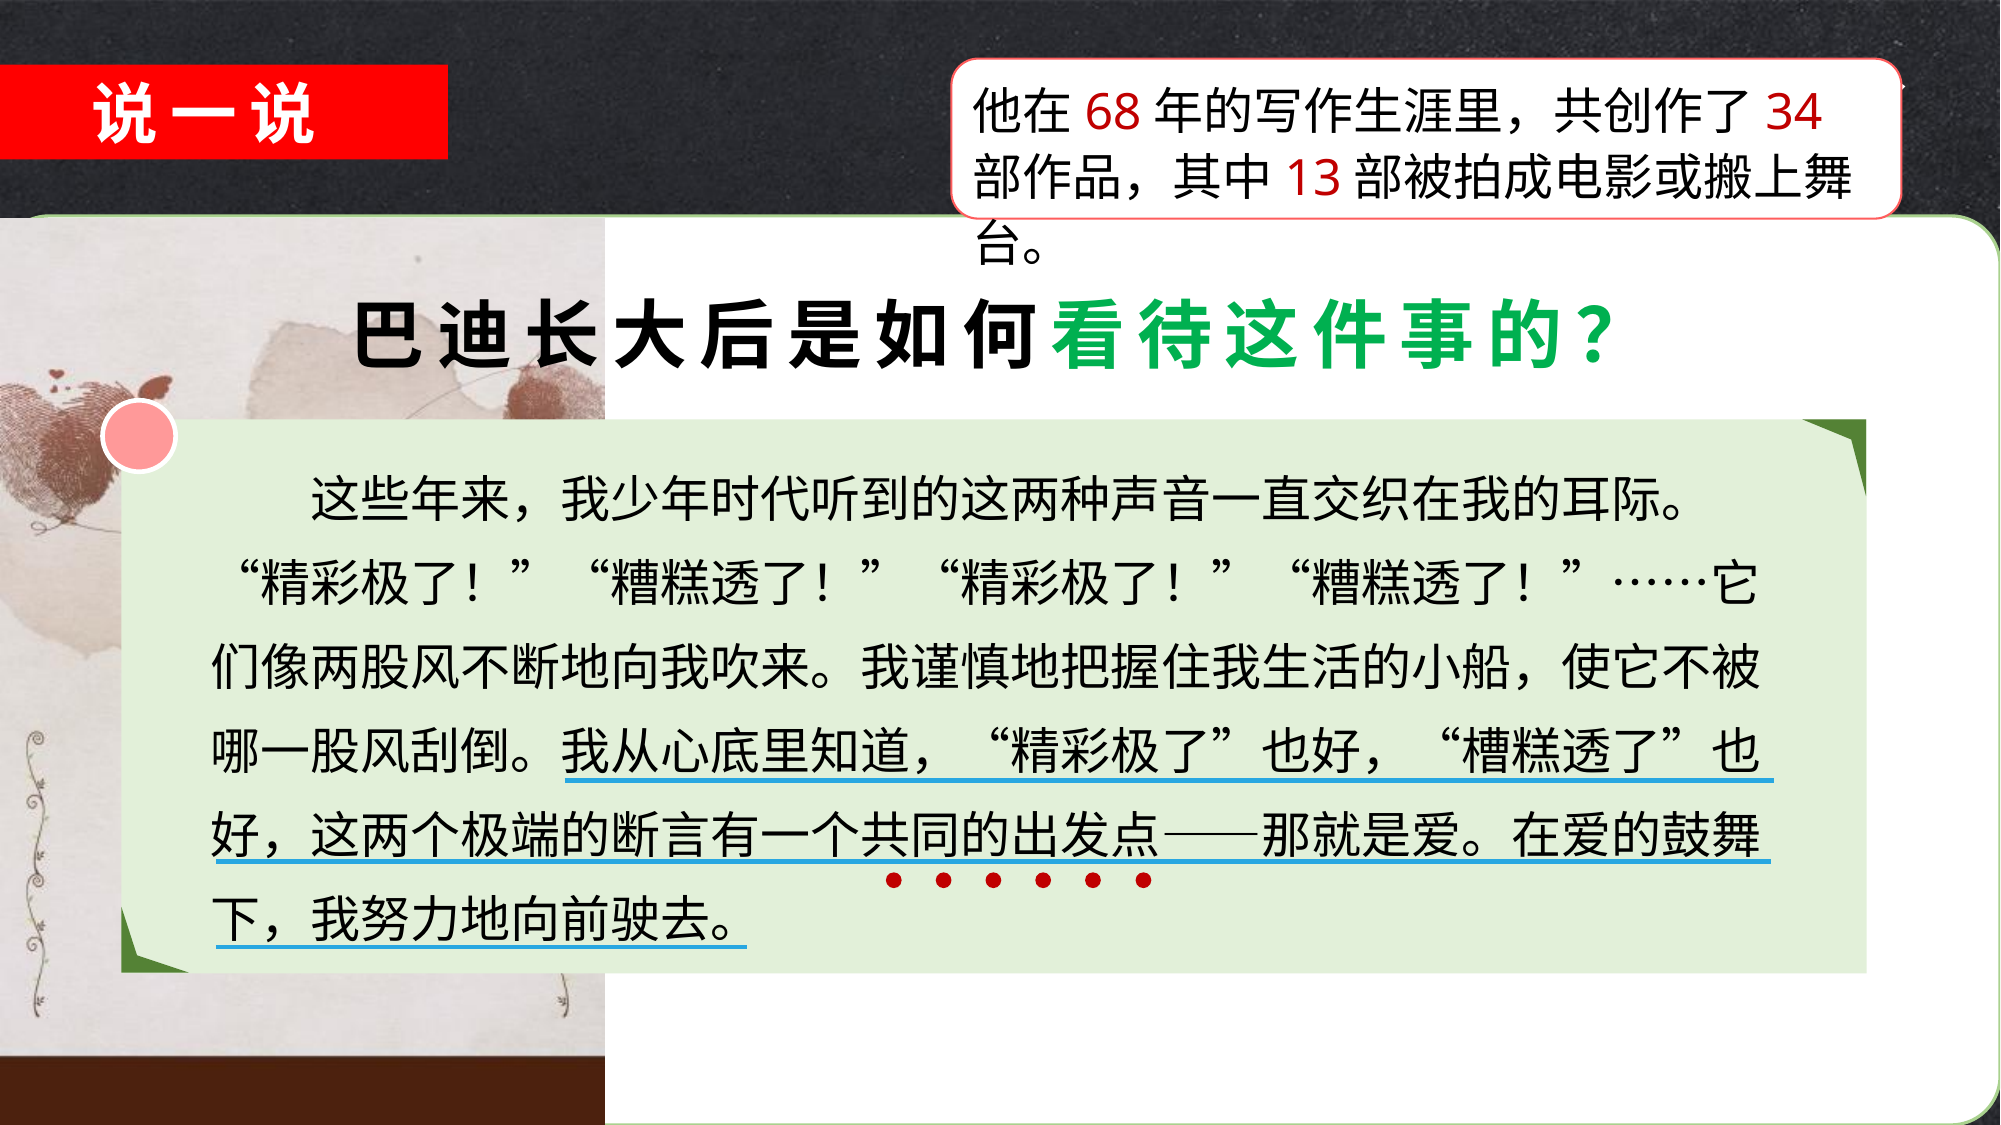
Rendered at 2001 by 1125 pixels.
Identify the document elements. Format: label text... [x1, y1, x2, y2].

picture [0, 0, 2000, 1125]
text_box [951, 58, 1902, 219]
picture [1967, 1093, 2000, 1125]
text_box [102, 400, 1867, 974]
text_box 巴迪长大后是如何看待这件事的？ [605, 280, 1665, 385]
text_box 说一说 [0, 64, 448, 160]
